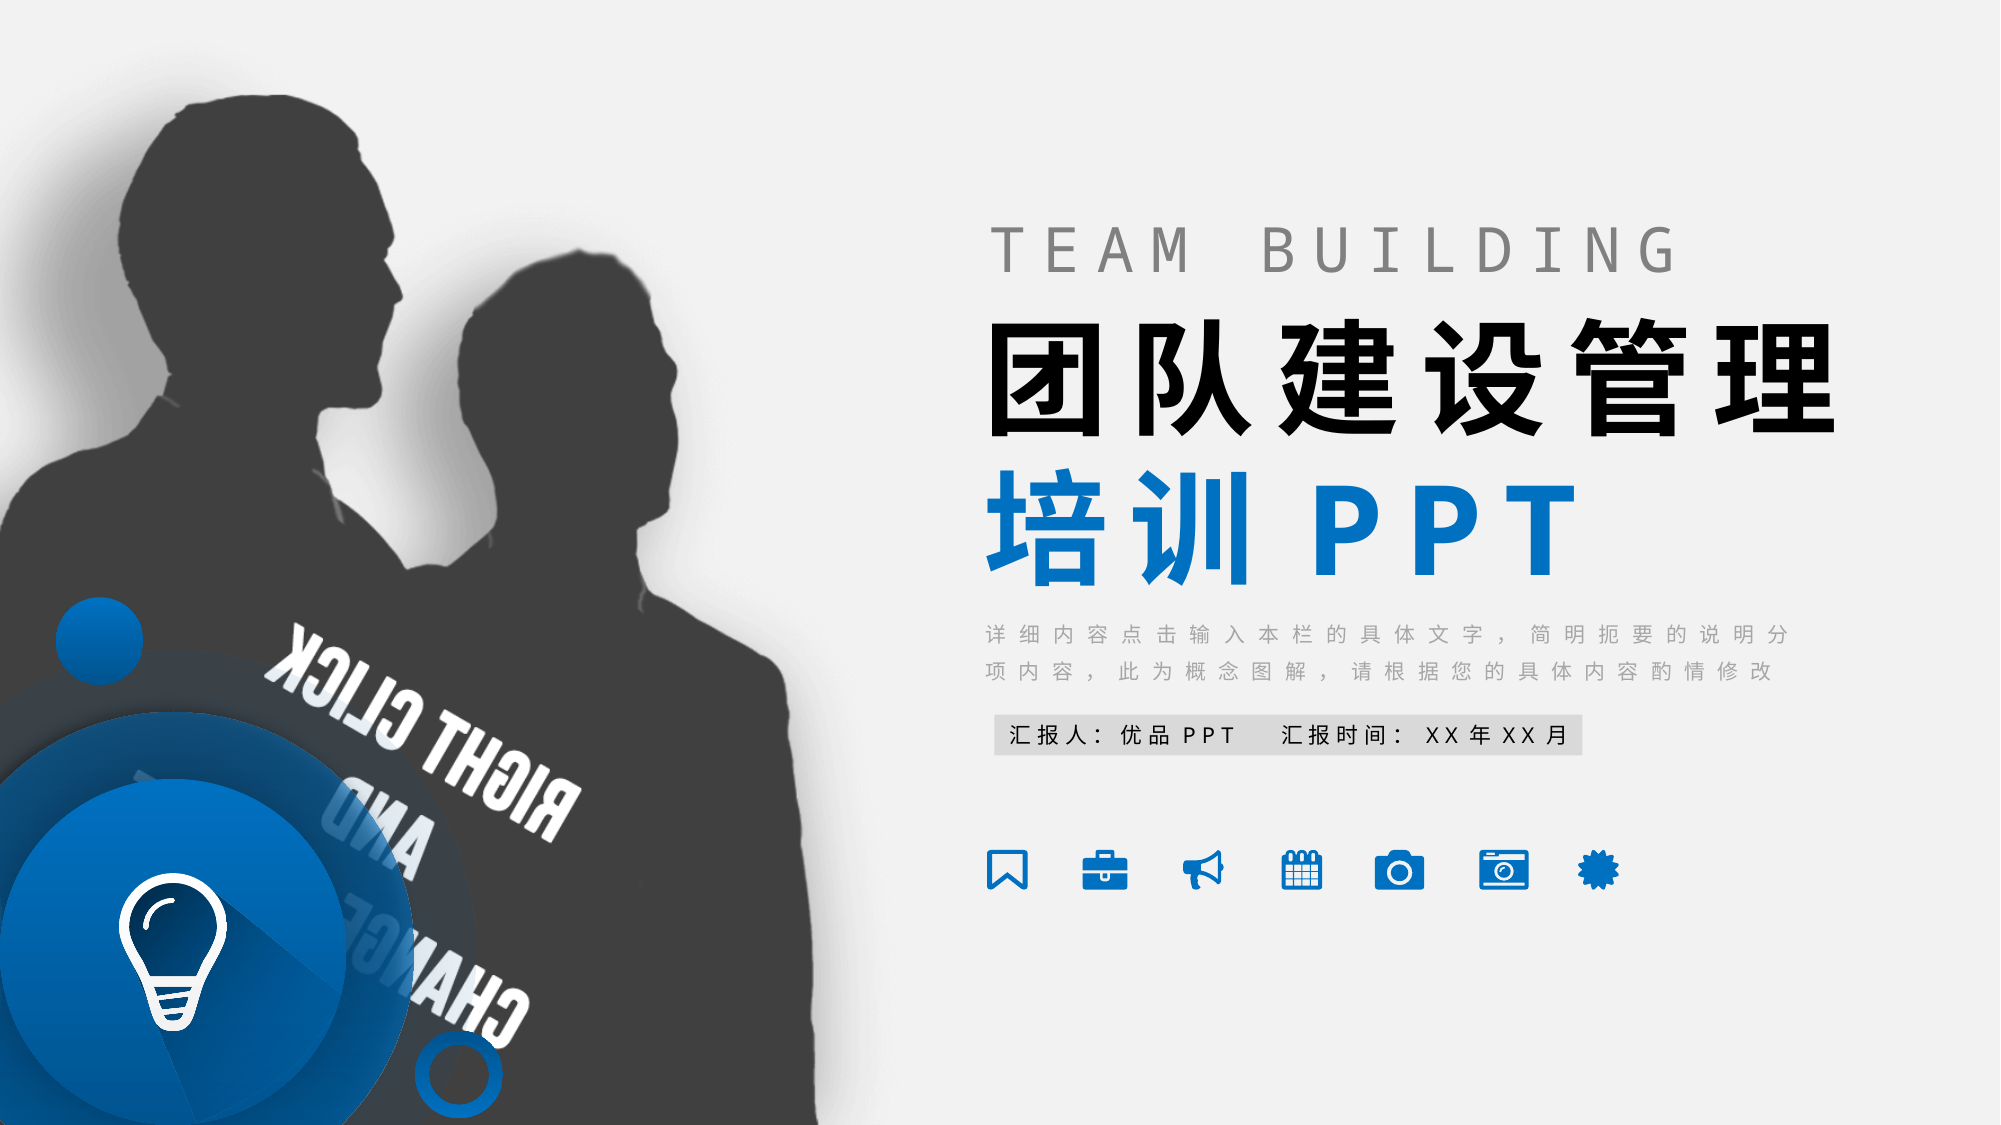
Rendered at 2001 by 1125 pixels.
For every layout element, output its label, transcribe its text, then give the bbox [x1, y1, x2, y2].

text_box 汇报人：优品PPT 汇报时间：XX年XX月 [994, 714, 1583, 756]
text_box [987, 849, 1619, 890]
text_box 团队建设管理培训PPT [969, 293, 1886, 608]
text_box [119, 873, 227, 1031]
picture [0, 0, 912, 1125]
text_box 详细内容点击输入本栏的具体文字，简明扼要的说明分项内容，此为概念图解，请根据您的具体内容酌情修改 [970, 601, 1816, 692]
text_box TEAM BUILDING [973, 202, 1721, 292]
